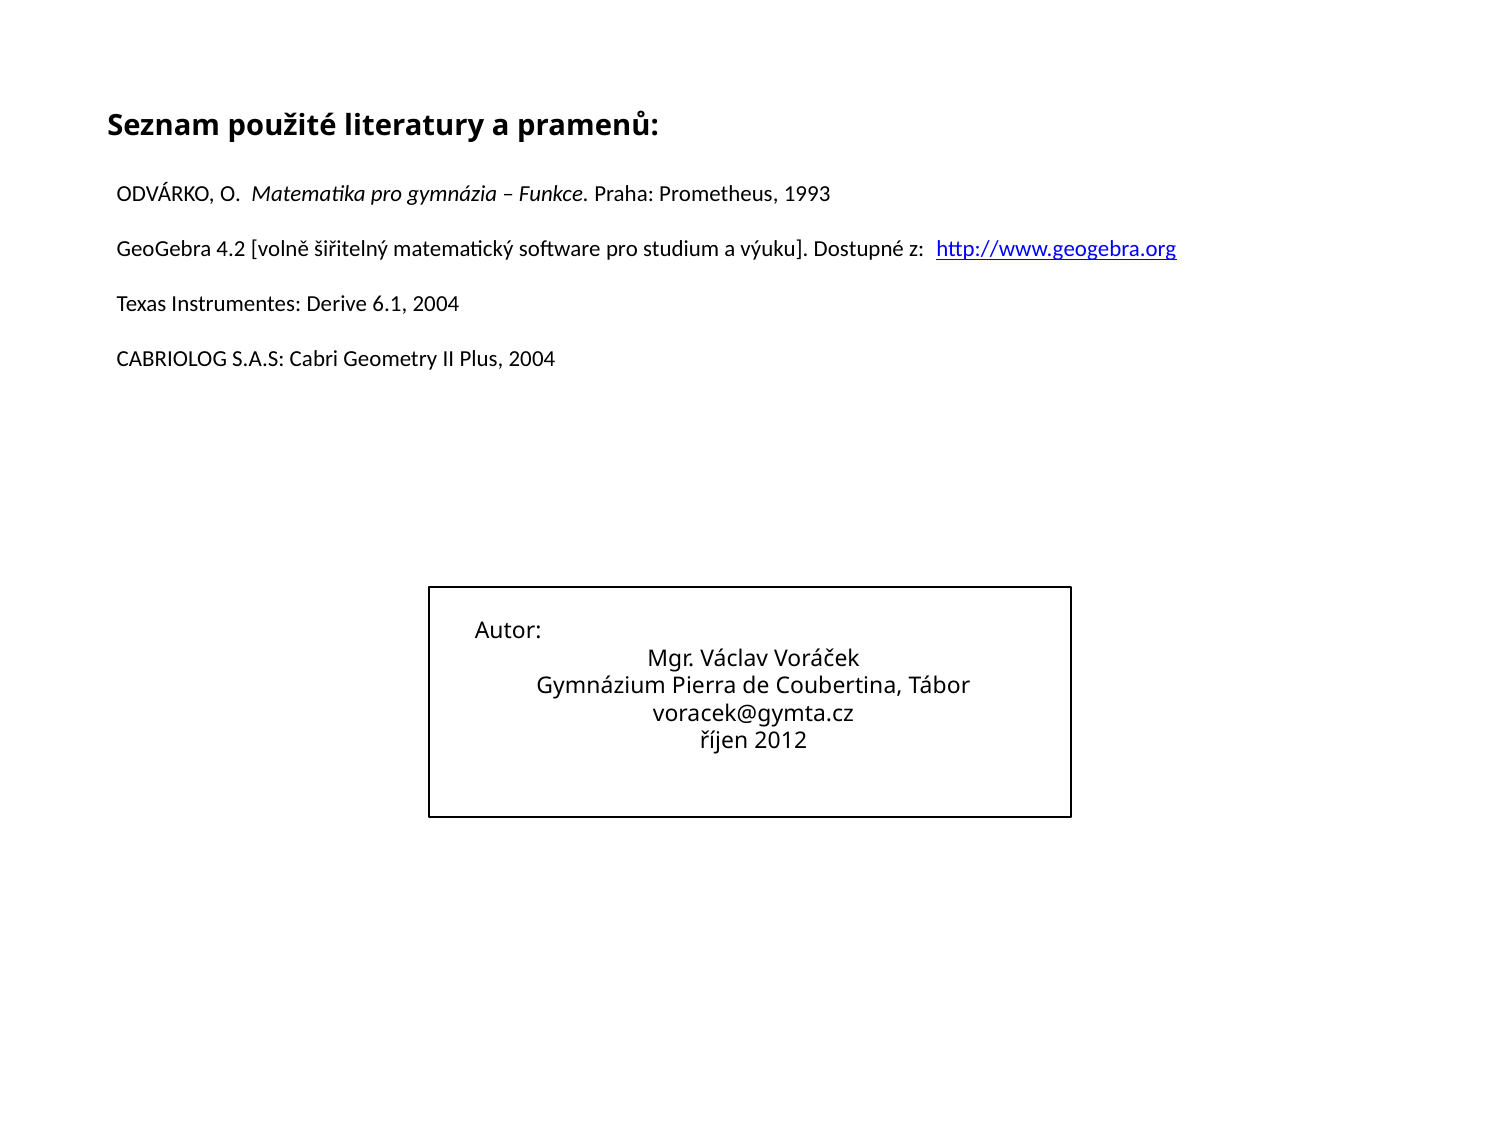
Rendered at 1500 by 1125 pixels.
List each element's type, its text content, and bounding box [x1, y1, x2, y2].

text_box [427, 585, 1073, 819]
text_box Autor: Mgr. Václav Voráček Gymnázium Pierra de Coubertina, Tábor voracek@gymta.cz říjen 2012 [461, 609, 1047, 761]
text_box ODVÁRKO, O. Matematika pro gymnázia – Funkce. Praha: Prometheus, 1993 GeoGebra 4.2 [volně šiřitelný matematický software pro studium a výuku]. Dostupné z: http://www.geogebra.org Texas Instrumentes: Derive 6.1, 2004 CABRIOLOG S.A.S: Cabri Geometry II Plus, 2004 [103, 89, 1388, 378]
text_box Seznam použité literatury a pramenů: [33, 29, 762, 149]
